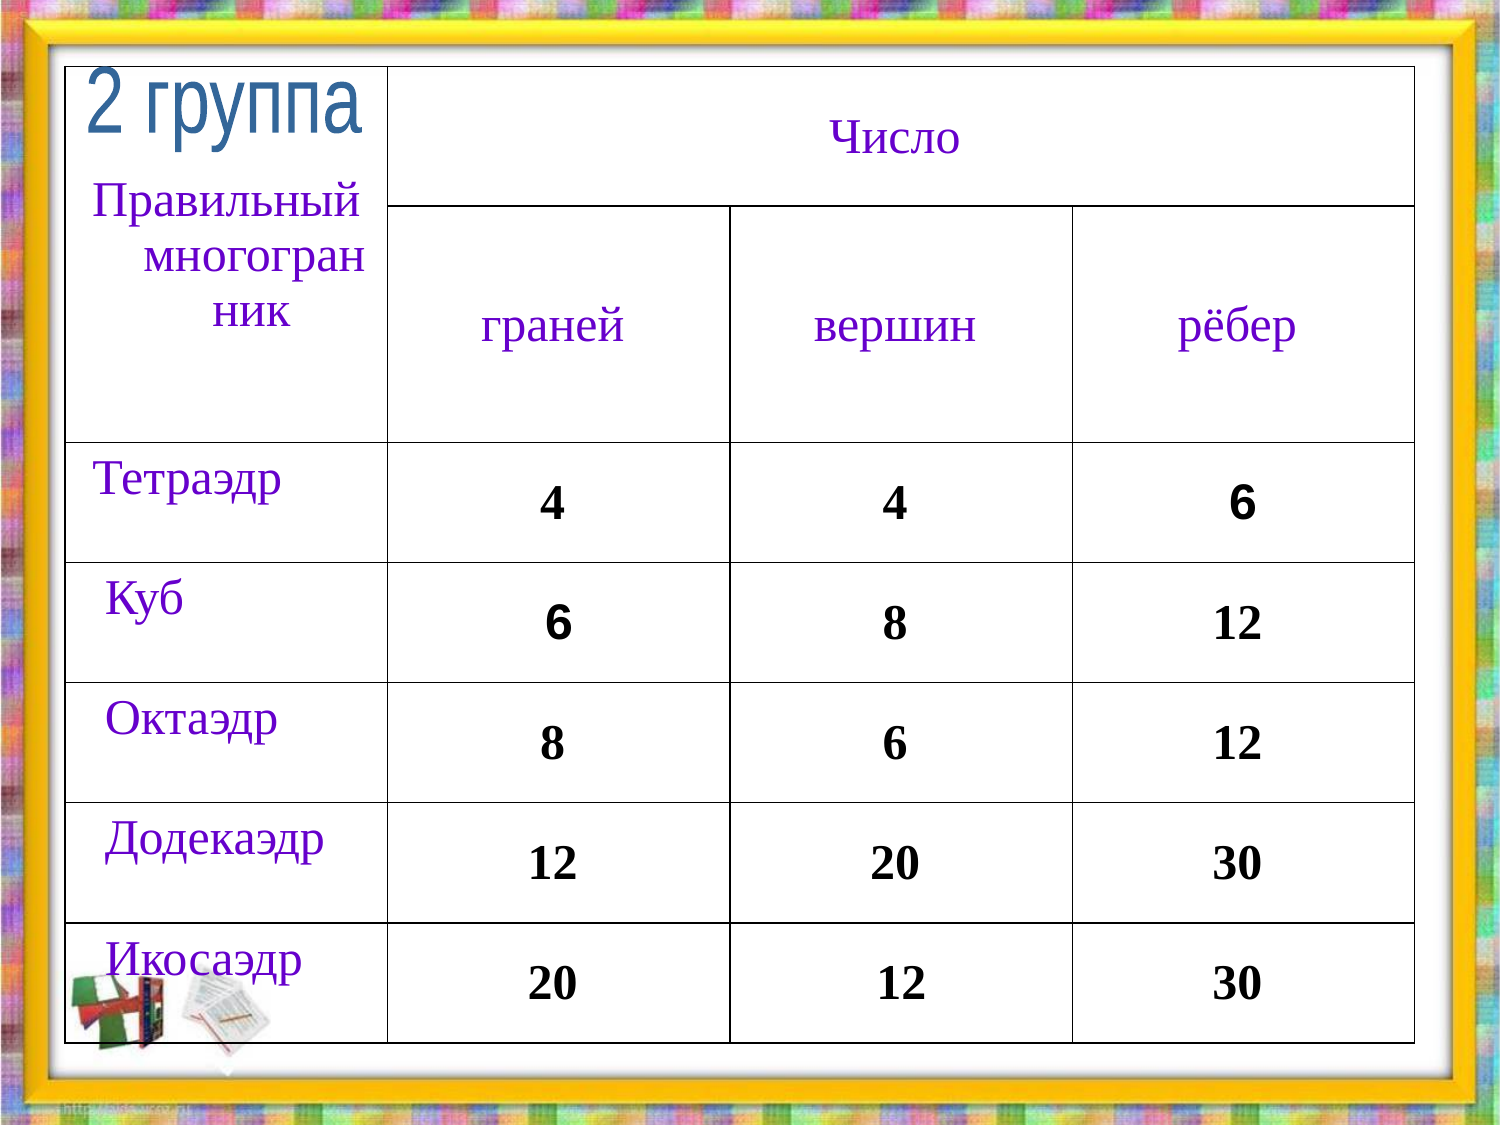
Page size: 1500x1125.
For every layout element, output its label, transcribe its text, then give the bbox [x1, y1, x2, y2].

table_cell граней [388, 207, 729, 442]
table_cell 12 [388, 803, 729, 922]
table_cell Икосаэдр [66, 924, 387, 1042]
table_cell Октаэдр [66, 683, 387, 802]
table_cell 4 [388, 443, 729, 562]
picture [0, 0, 1500, 1125]
table_header Правильный многогранник [66, 67, 387, 442]
table_cell 12 [731, 924, 1072, 1042]
table_cell 30 [1073, 803, 1414, 922]
table_cell 8 [388, 683, 729, 802]
table_cell 6 [731, 683, 1072, 802]
table_cell Додекаэдр [66, 803, 387, 922]
table_cell 20 [388, 924, 729, 1042]
table_cell 6 [1073, 443, 1414, 562]
table_cell 12 [1073, 683, 1414, 802]
table_cell рёбер [1073, 207, 1414, 442]
table_cell 20 [731, 803, 1072, 922]
table_cell 8 [731, 563, 1072, 682]
table_cell вершин [731, 207, 1072, 442]
table_header Число [388, 67, 1414, 205]
table_cell Тетраэдр [66, 443, 387, 562]
table_cell 4 [731, 443, 1072, 562]
table_cell 30 [1073, 924, 1414, 1042]
table_cell 6 [388, 563, 729, 682]
table_cell Куб [66, 563, 387, 682]
table_cell 12 [1073, 563, 1414, 682]
